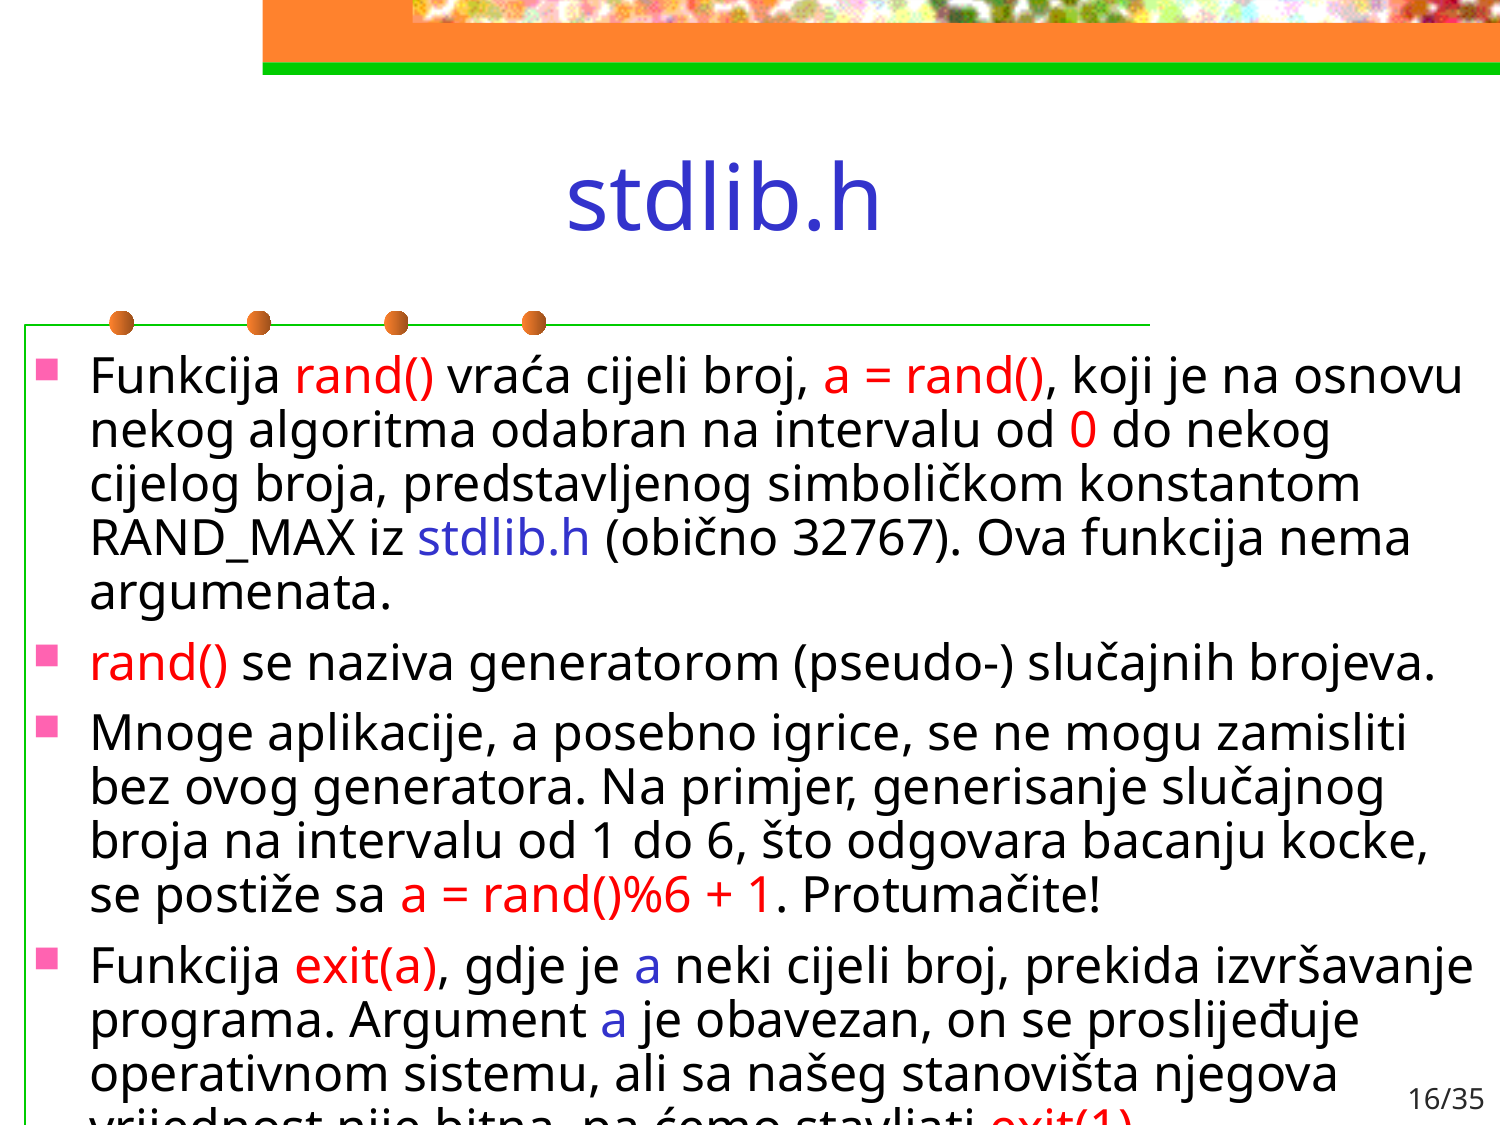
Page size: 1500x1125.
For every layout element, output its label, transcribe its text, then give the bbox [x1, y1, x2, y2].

text_box 16/35 [1374, 1072, 1500, 1123]
list Funkcija rand() vraća cijeli broj, a = rand(), koji je na osnovu nekog algoritma odabran na intervalu od 0 do nekog cijelog broja, predstavljenog simboličkom konstantom RAND_MAX iz stdlib.h (obično 32767). Ova funkcija nema argumenata. rand() se naziva generatorom (pseudo-) slučajnih brojeva. Mnoge aplikacije, a posebno igrice, se ne mogu zamisliti bez ovog generatora. Na primjer, generisanje slučajnog broja na intervalu od 1 do 6, što odgovara bacanju kocke, se postiže sa a = rand()%6 + 1. Protumačite! Funkcija exit(a), gdje je a neki cijeli broj, prekida izvršavanje programa. Argument a je obavezan, on se proslijeđuje operativnom sistemu, ali sa našeg stanovišta njegova vrijednost nije bitna, pa ćemo stavljati exit(1). [17, 342, 1500, 1106]
title stdlib.h [87, 99, 1363, 288]
picture [412, 0, 1500, 23]
